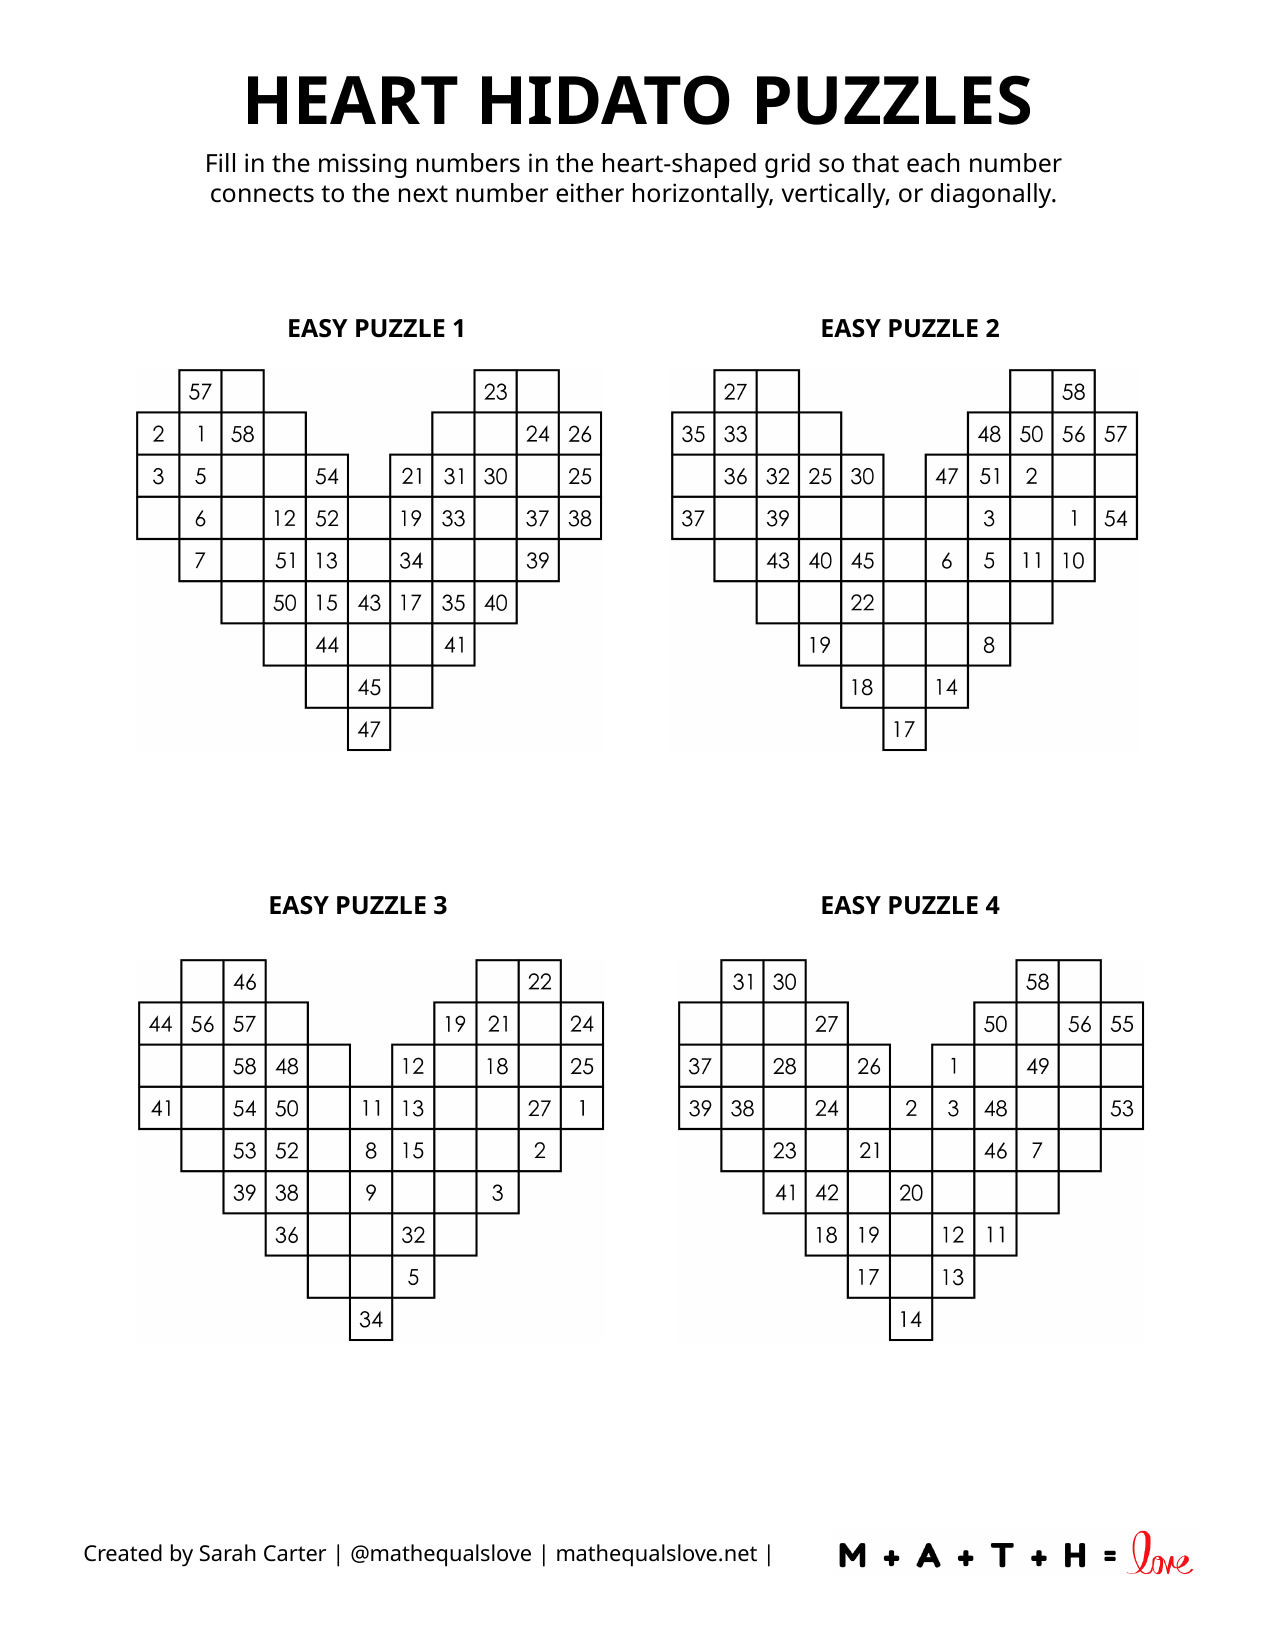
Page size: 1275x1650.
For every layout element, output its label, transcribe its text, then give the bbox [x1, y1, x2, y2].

picture [670, 368, 1139, 753]
text_box Fill in the missing numbers in the heart-shaped grid so that each number connects to the next number either horizontally, vertically, or diagonally. [0, 140, 1275, 216]
text_box EASY PUZZLE 3 [118, 889, 598, 941]
text_box EASY PUZZLE 1 [137, 312, 617, 364]
text_box HEART HIDATO PUZZLES [66, 50, 1211, 140]
picture [136, 957, 606, 1343]
text_box EASY PUZZLE 2 [670, 312, 1150, 364]
text_box EASY PUZZLE 4 [670, 889, 1150, 941]
picture [676, 957, 1146, 1343]
text_box Created by Sarah Carter | @mathequalslove | mathequalslove.net | [68, 1532, 826, 1574]
picture [134, 368, 604, 753]
picture [826, 1528, 1203, 1579]
